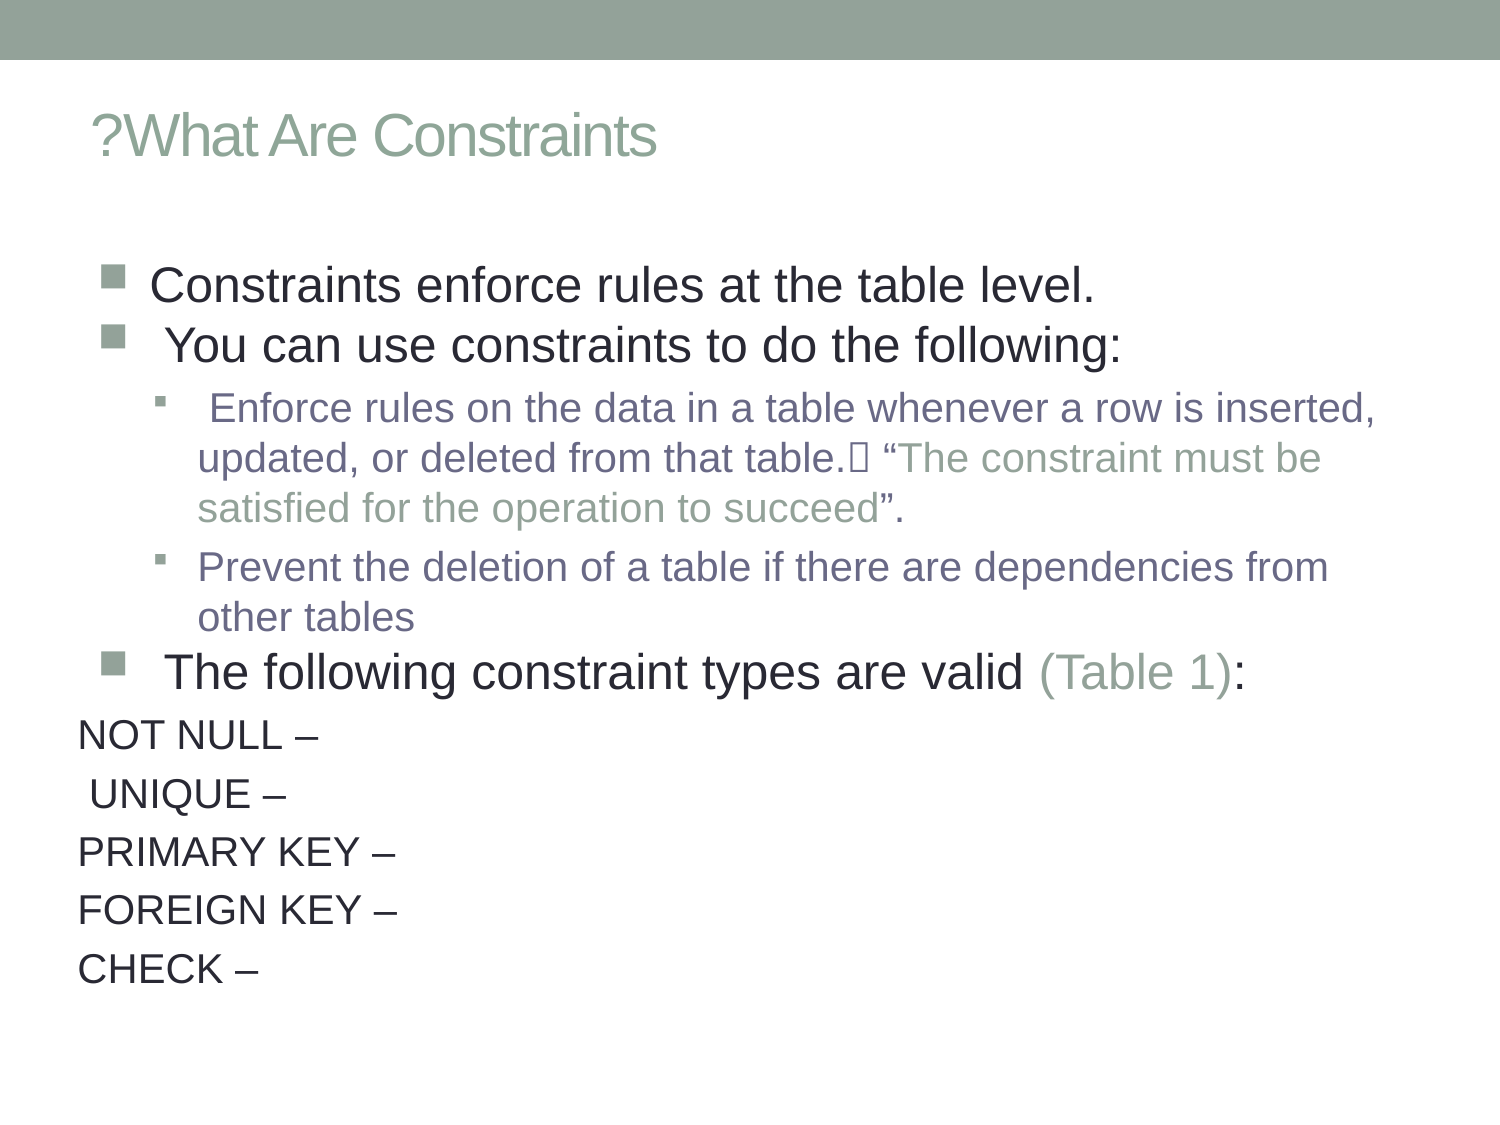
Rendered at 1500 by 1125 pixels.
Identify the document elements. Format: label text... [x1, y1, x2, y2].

title What Are Constraints? [75, 87, 1425, 250]
list Constraints enforce rules at the table level. You can use constraints to do the following: Enforce rules on the data in a table whenever a row is inserted, updated, or deleted from that table. “The constraint must be satisfied for the operation to succeed”. Prevent the deletion of a table if there are dependencies from other tables The following constraint types are valid (Table 1): – NOT NULL – UNIQUE – PRIMARY KEY – FOREIGN KEY – CHECK [62, 245, 1413, 1075]
